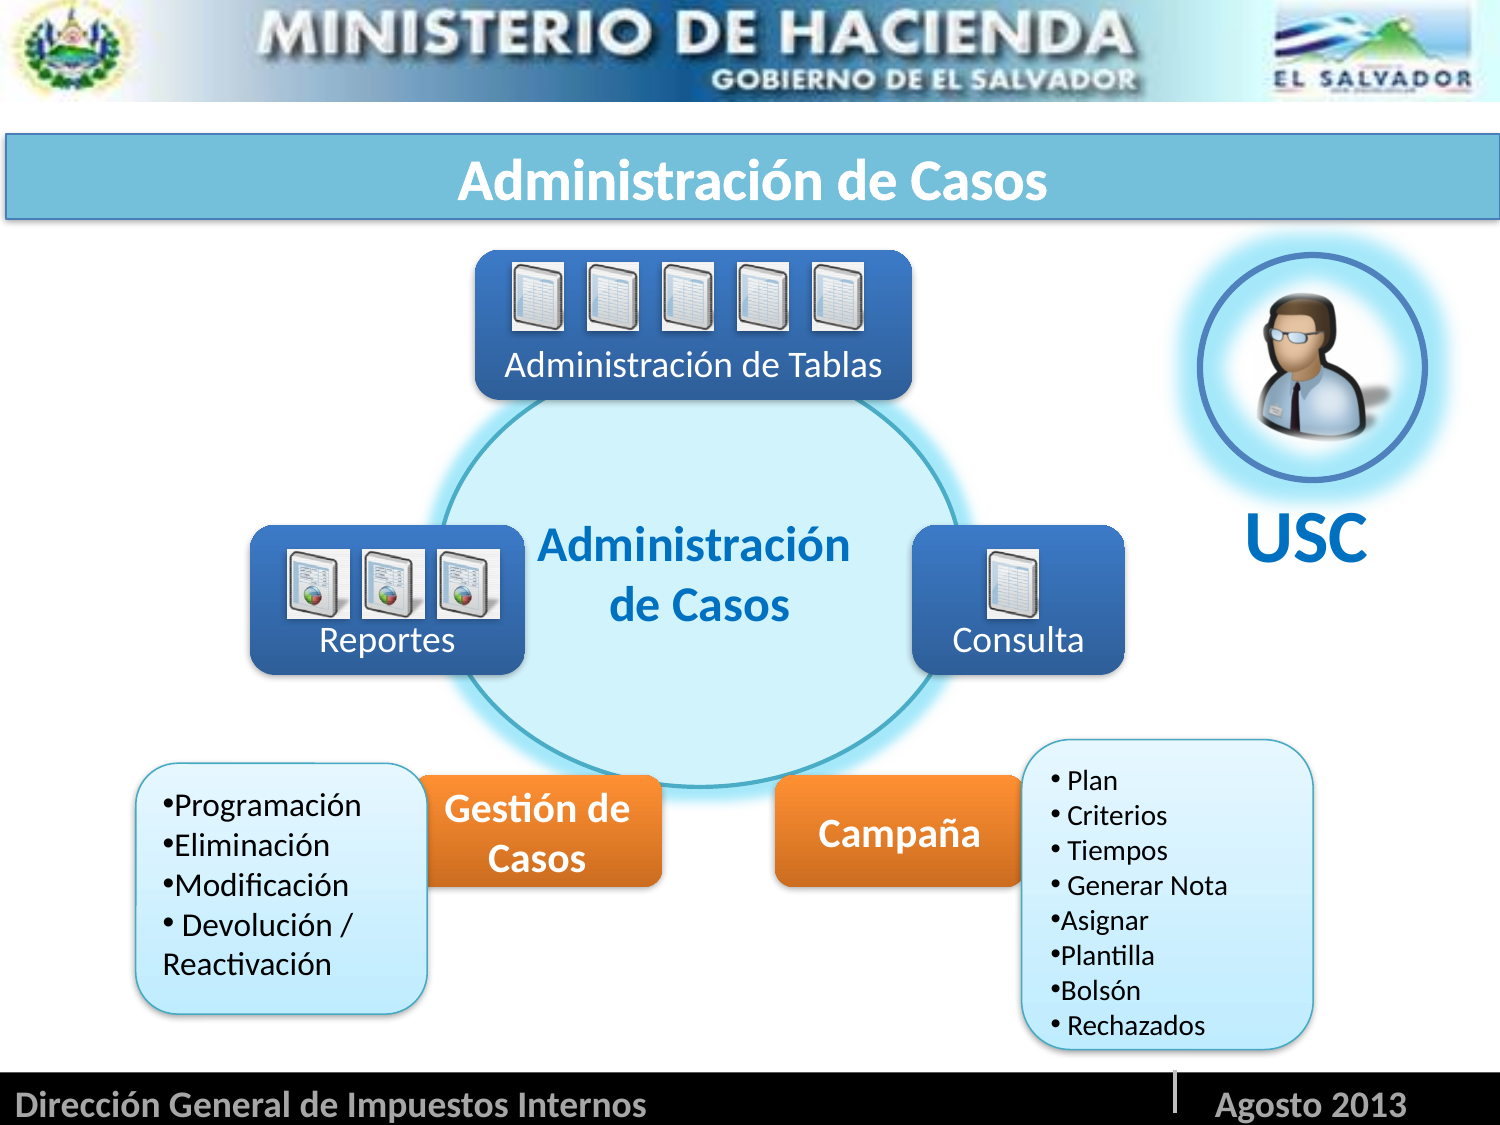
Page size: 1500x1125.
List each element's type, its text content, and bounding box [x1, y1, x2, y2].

text_box Programación Eliminación Modificación Devolución / Reactivación [134, 762, 428, 1015]
text_box Administración de Casos [5, 133, 1500, 220]
text_box Campaña [774, 774, 1018, 888]
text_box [474, 249, 913, 401]
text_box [249, 524, 526, 676]
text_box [912, 524, 1126, 676]
text_box Administración de Casos [442, 409, 958, 790]
text_box Gestión de Casos [421, 774, 663, 888]
text_box Plan Criterios Tiempos Generar Nota Asignar Plantilla Bolsón Rechazados [1020, 738, 1314, 1051]
picture [0, 0, 1500, 102]
text_box Dirección General de Impuestos Internos Agosto 2013 [0, 1072, 1500, 1125]
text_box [1199, 254, 1426, 587]
